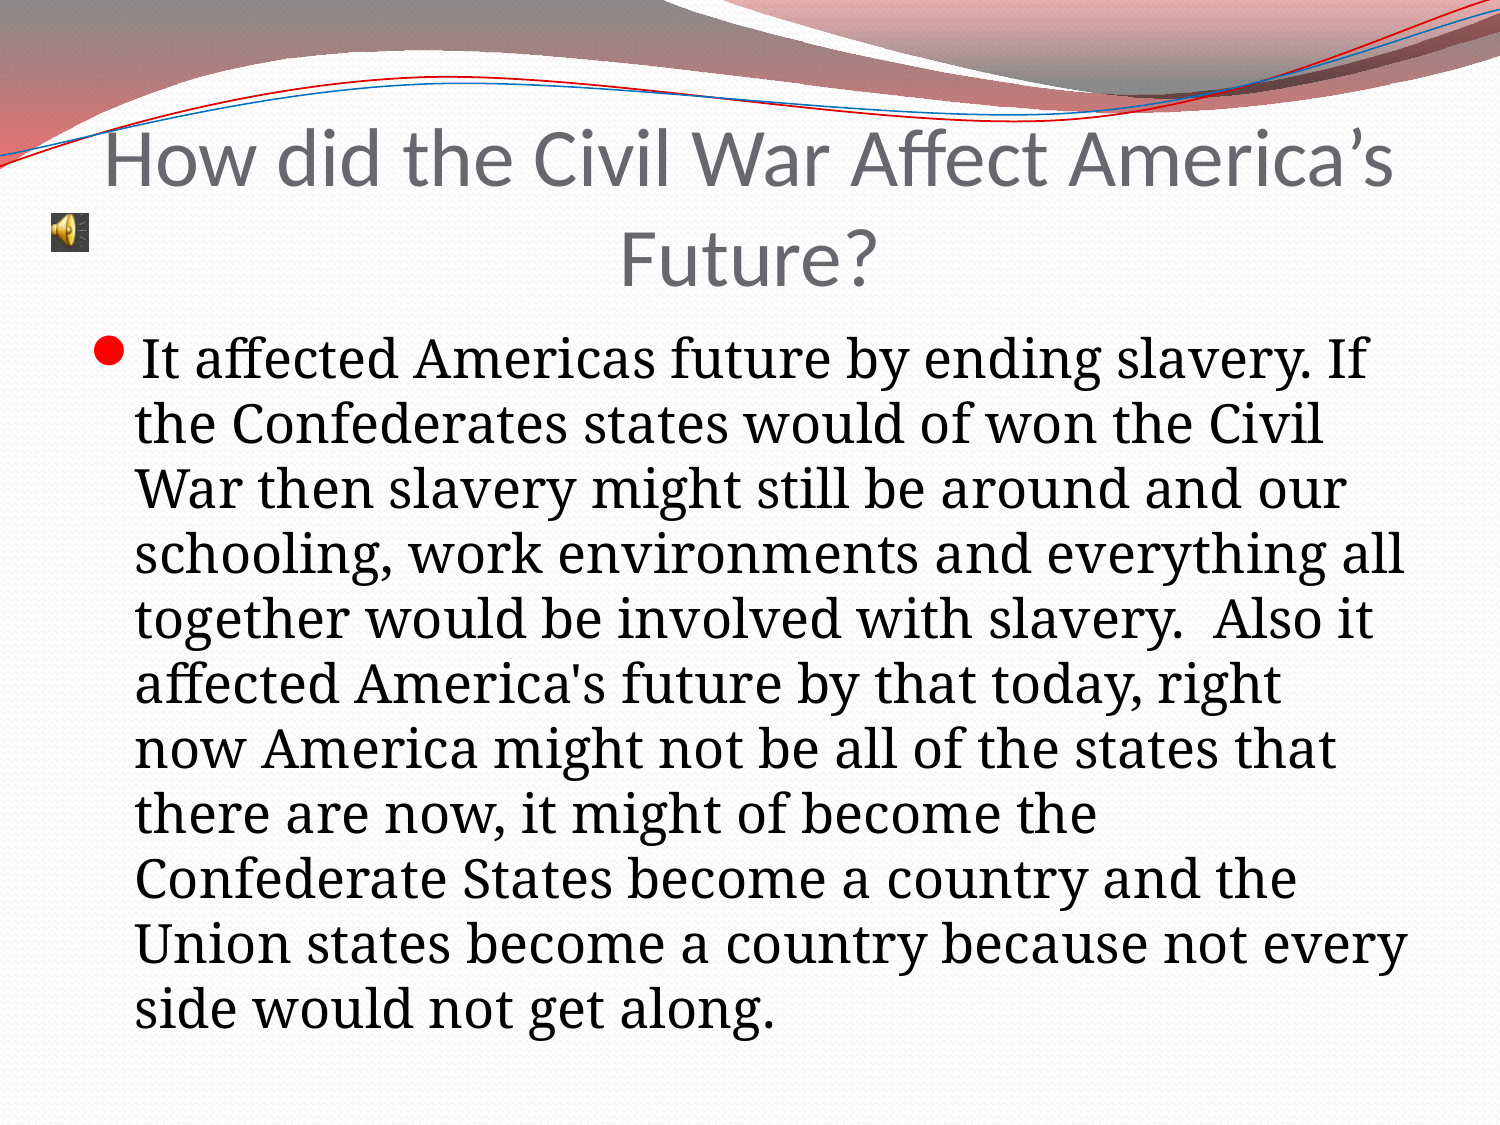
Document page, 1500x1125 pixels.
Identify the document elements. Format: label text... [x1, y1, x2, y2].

title How did the Civil War Affect America’s Future? [0, 0, 1500, 303]
list It affected Americas future by ending slavery. If the Confederates states would of won the Civil War then slavery might still be around and our schooling, work environments and everything all together would be involved with slavery. Also it affected America's future by that today, right now America might not be all of the states that there are now, it might of become the Confederate States become a country and the Union states become a country because not every side would not get along. [75, 317, 1425, 1038]
picture [49, 212, 91, 253]
